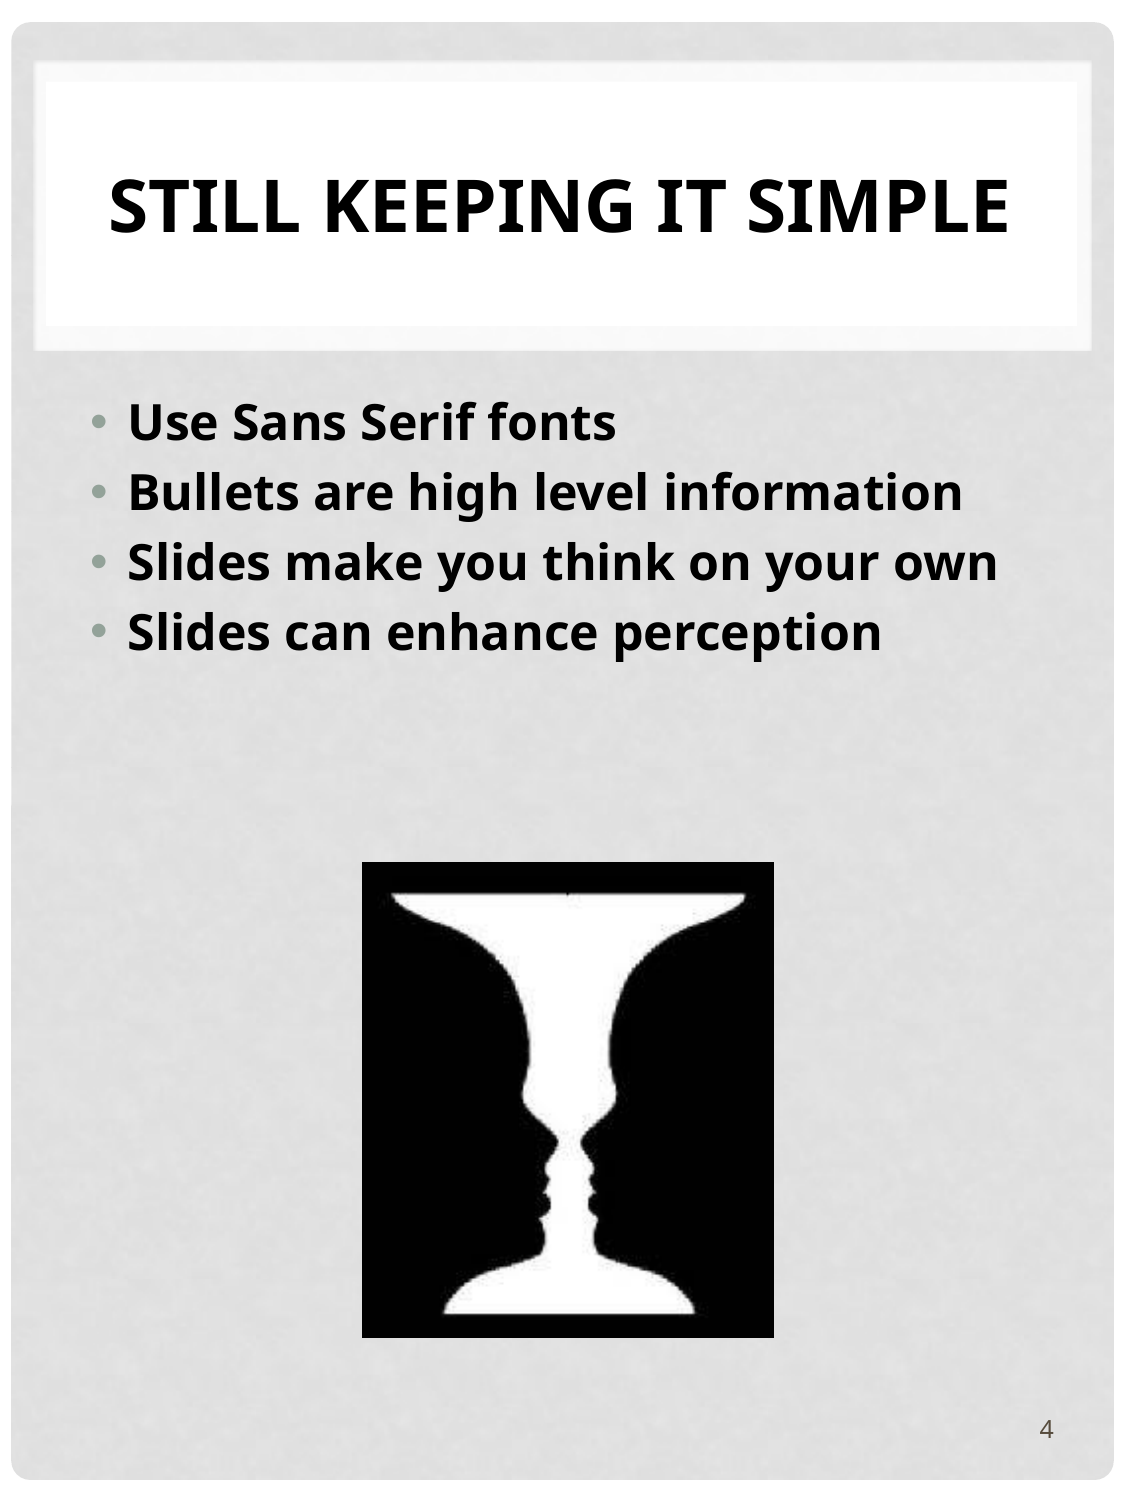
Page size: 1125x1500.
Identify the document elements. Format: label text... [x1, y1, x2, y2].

title Still keeping it simple [52, 89, 1069, 317]
picture [362, 862, 774, 1339]
slide_number 4 [806, 1390, 1069, 1471]
list Use Sans Serif fonts Bullets are high level information Slides make you think on your own Slides can enhance perception [56, 383, 1069, 1340]
